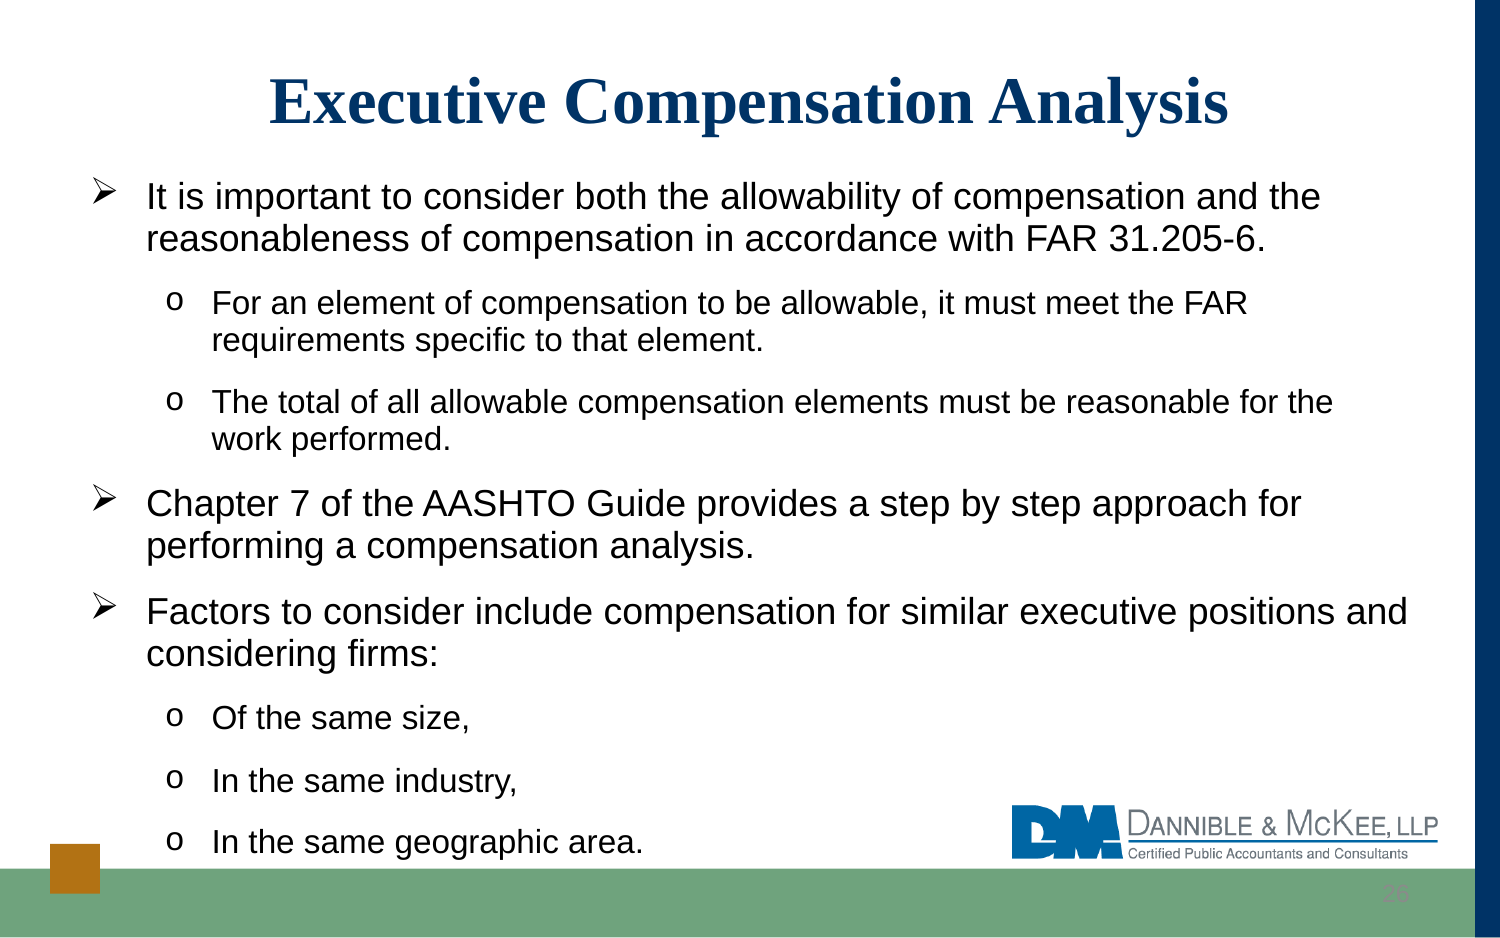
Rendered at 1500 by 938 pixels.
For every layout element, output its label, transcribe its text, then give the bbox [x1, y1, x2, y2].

slide_number 26 [1074, 868, 1425, 919]
picture [1012, 805, 1438, 859]
list It is important to consider both the allowability of compensation and the reasonableness of compensation in accordance with FAR 31.205-6. For an element of compensation to be allowable, it must meet the FAR requirements specific to that element. The total of all allowable compensation elements must be reasonable for the work performed. Chapter 7 of the AASHTO Guide provides a step by step approach for performing a compensation analysis. Factors to consider include compensation for similar executive positions and considering firms: Of the same size, In the same industry, In the same geographic area. [75, 168, 1425, 807]
title Executive Compensation Analysis [112, 56, 1388, 169]
